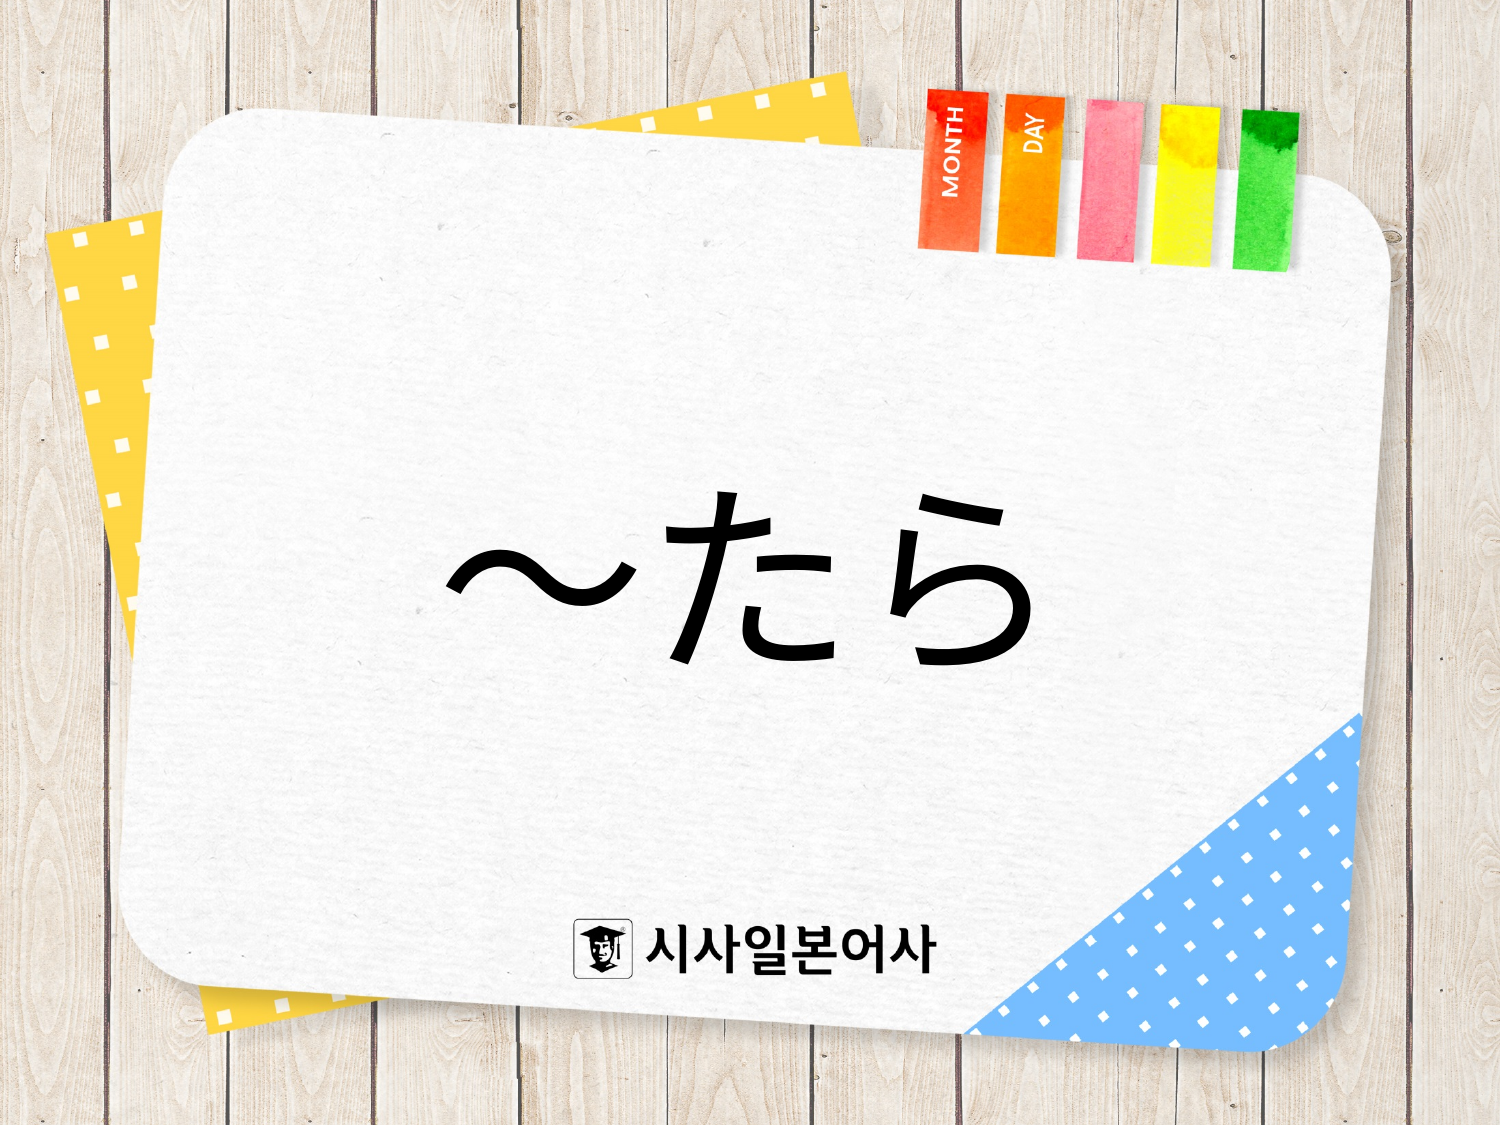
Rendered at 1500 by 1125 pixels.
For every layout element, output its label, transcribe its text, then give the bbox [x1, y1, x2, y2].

picture [0, 0, 1500, 1125]
title ～たら [75, 338, 1425, 811]
